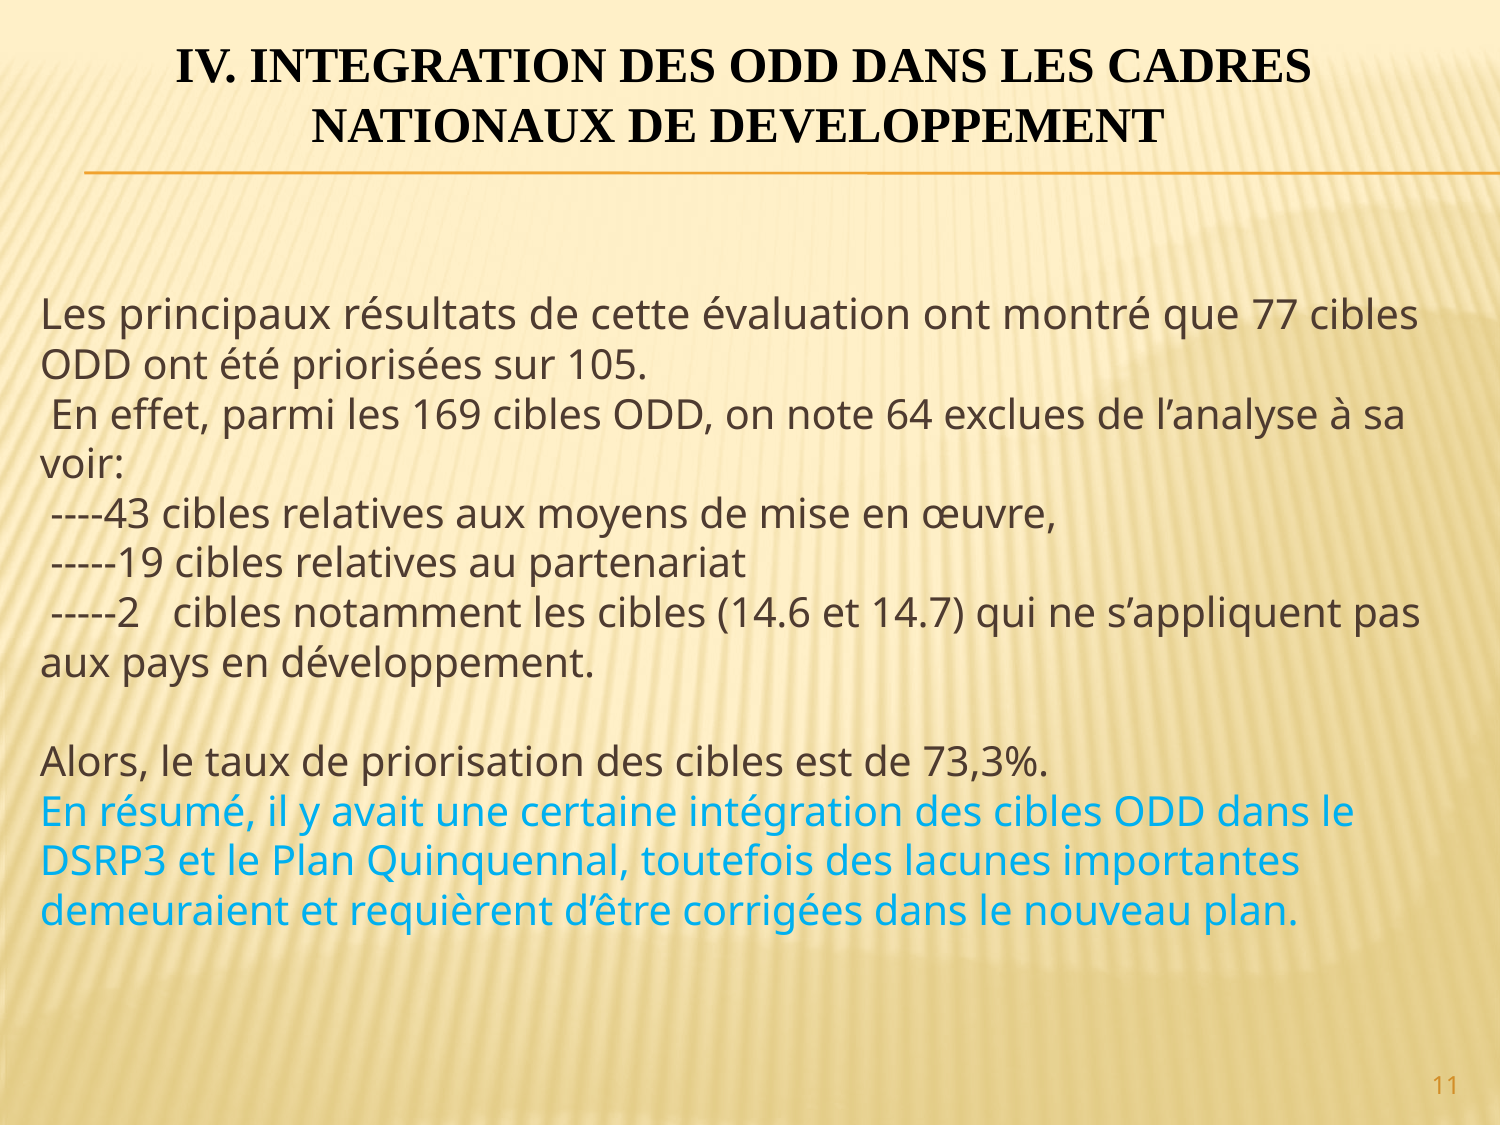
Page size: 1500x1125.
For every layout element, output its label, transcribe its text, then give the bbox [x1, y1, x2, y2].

text_box [37, 99, 1400, 205]
title Les principaux résultats de cette évaluation ont montré que 77 cibles ODD ont été priorisées sur 105. En effet, parmi les 169 cibles ODD, on note 64 exclues de l’analyse à sa voir: ----43 cibles relatives aux moyens de mise en œuvre, -----19 cibles relatives au partenariat -----2 cibles notamment les cibles (14.6 et 14.7) qui ne s’appliquent pas aux pays en développement. Alors, le taux de priorisation des cibles est de 73,3%. En résumé, il y avait une certaine intégration des cibles ODD dans le DSRP3 et le Plan Quinquennal, toutefois des lacunes importantes demeuraient et requièrent d’être corrigées dans le nouveau plan. [24, 174, 1450, 1088]
text_box IV. INTEGRATION DES ODD DANS LES CADRES NATIONAUX DE DEVELOPPEMENT [74, 24, 1413, 160]
slide_number 11 [1350, 1062, 1475, 1103]
